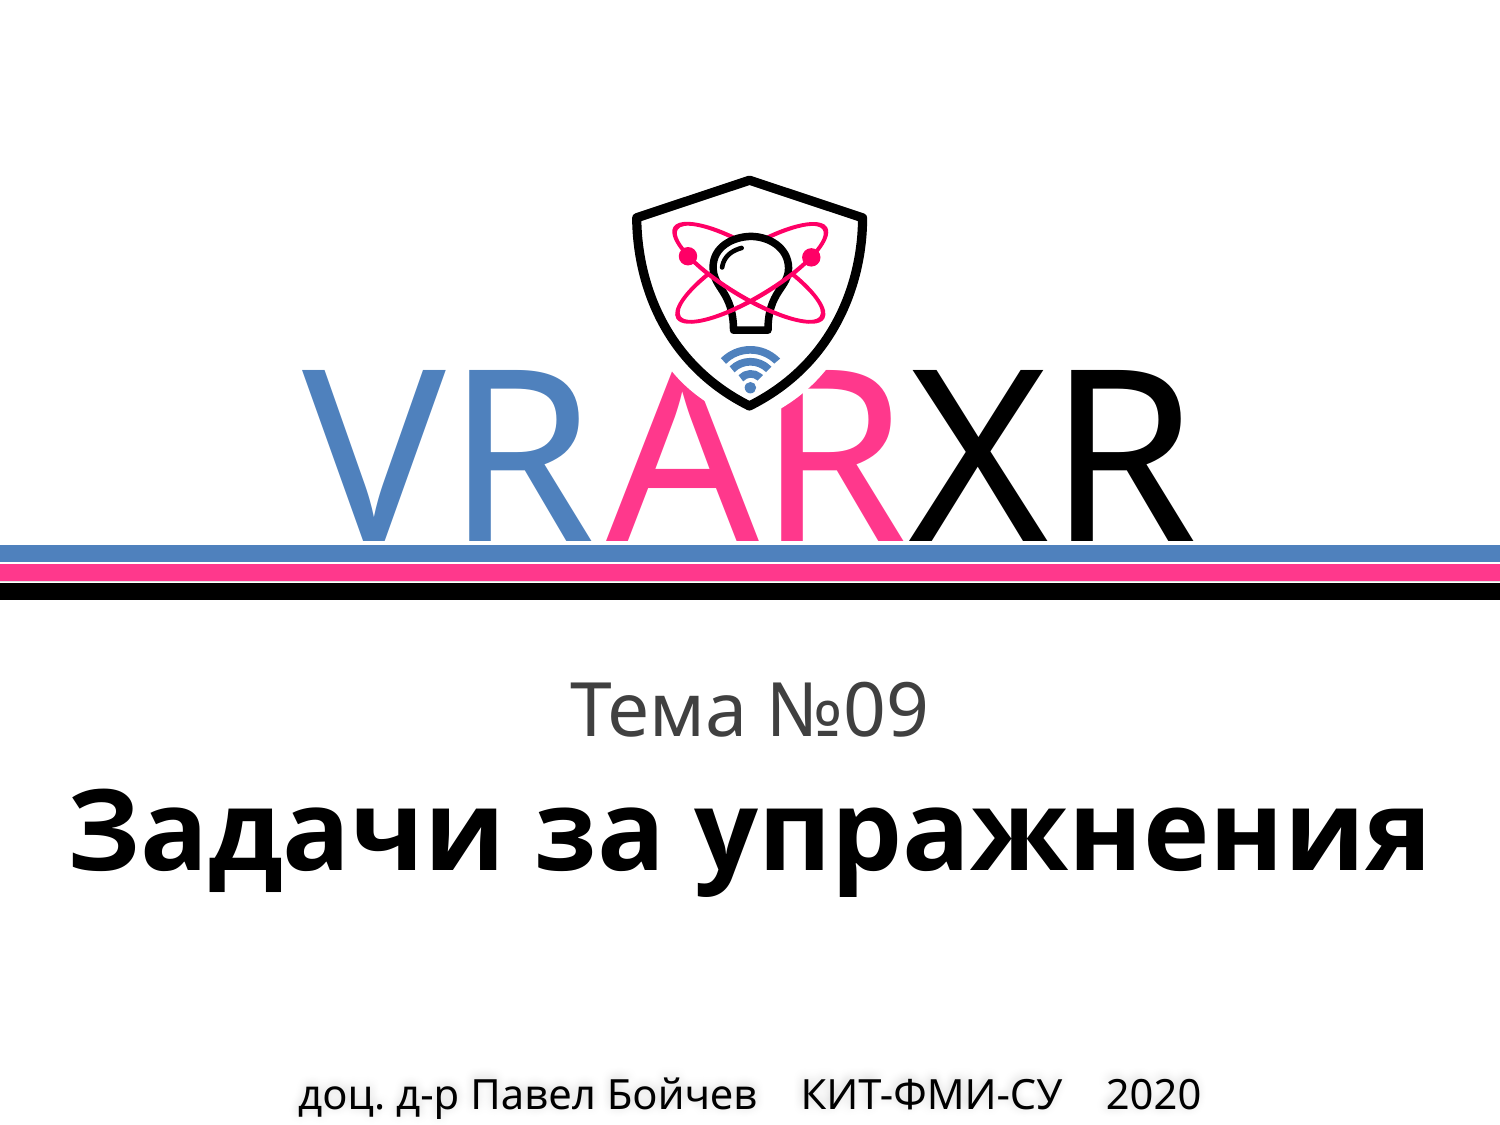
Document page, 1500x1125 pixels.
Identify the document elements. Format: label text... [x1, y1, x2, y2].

list Задачи за упражнения [0, 763, 1500, 888]
list Тема №09 [0, 650, 1500, 763]
title доц. д-р Павел Бойчев КИТ-ФМИ-СУ 2020 [0, 1027, 1500, 1125]
